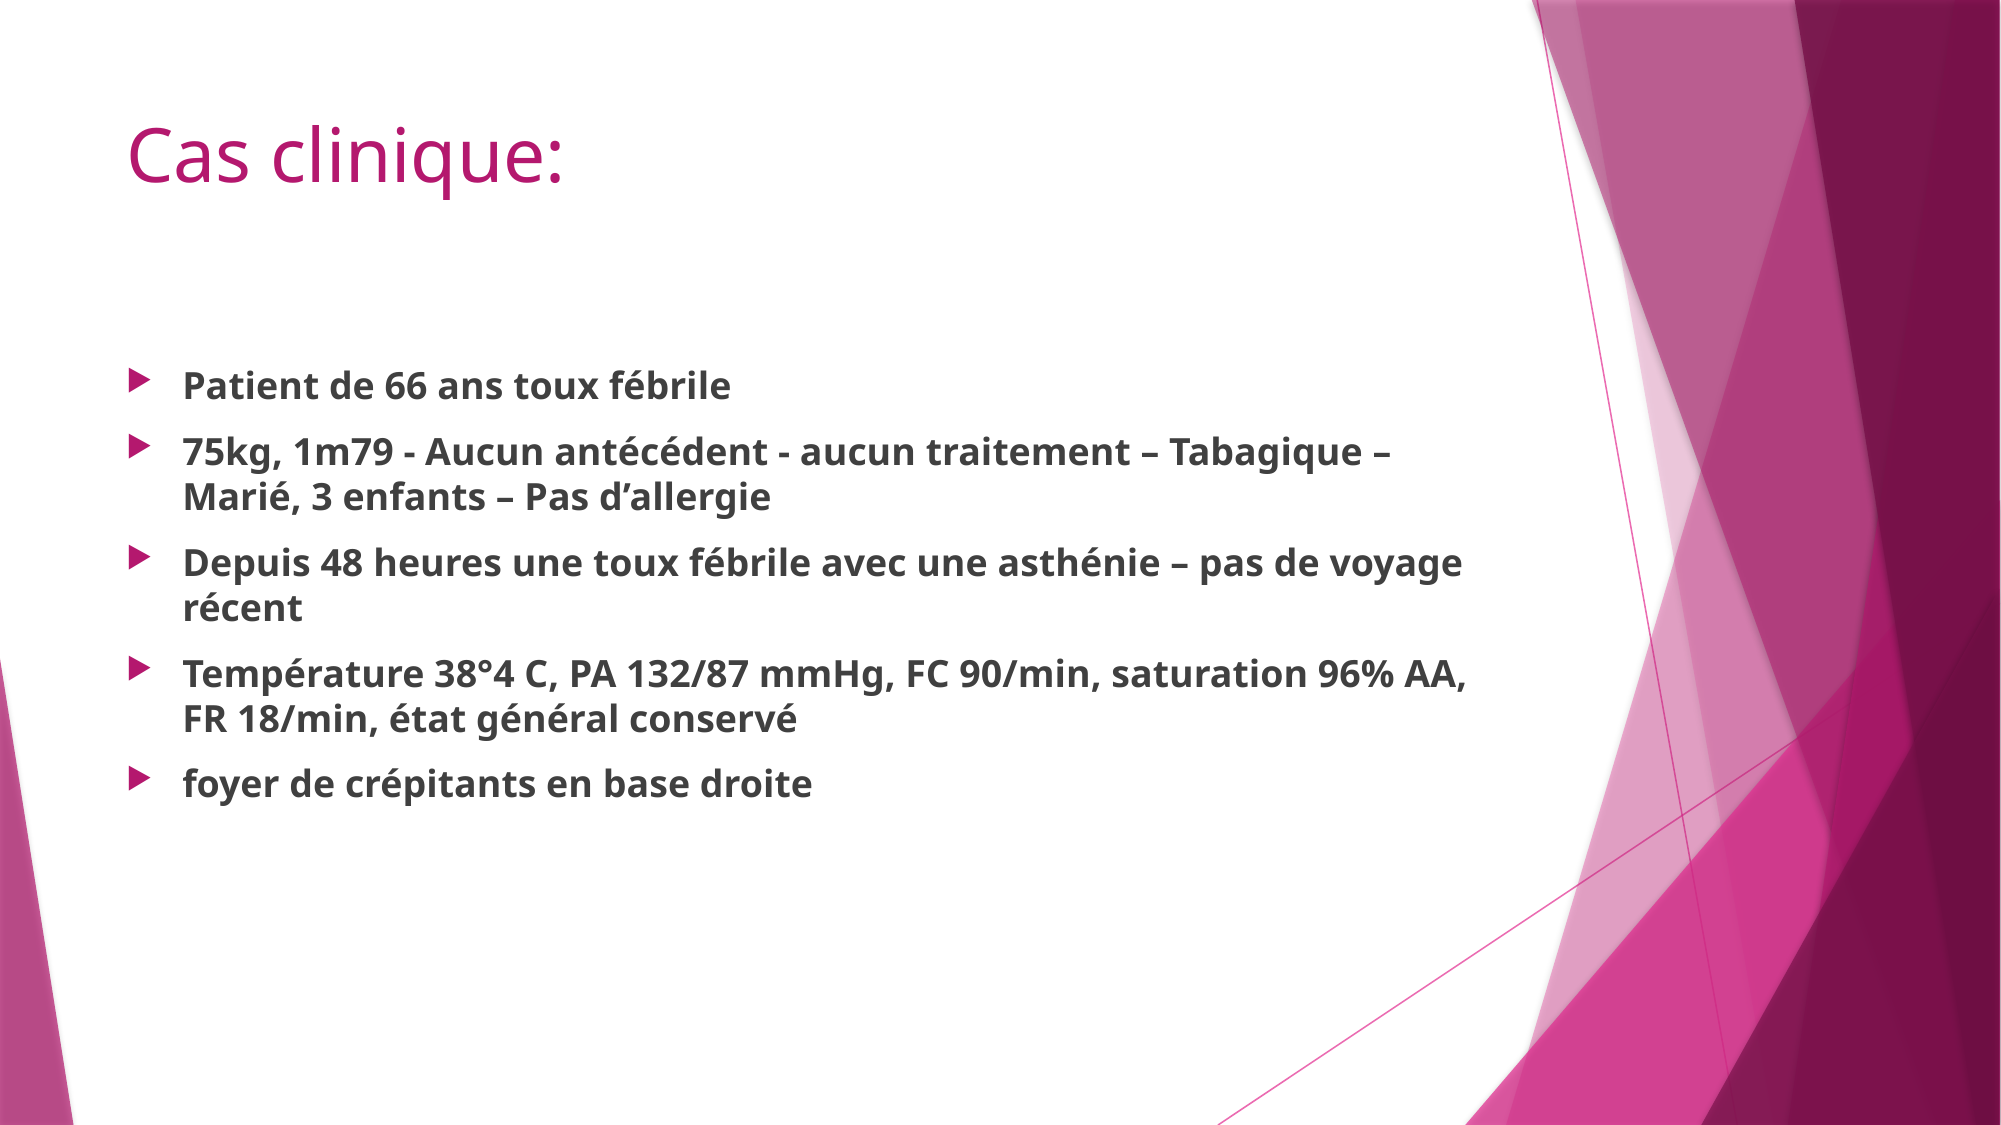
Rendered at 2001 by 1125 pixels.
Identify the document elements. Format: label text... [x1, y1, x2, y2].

title Cas clinique: [111, 99, 1522, 317]
list Patient de 66 ans toux fébrile 75kg, 1m79 - Aucun antécédent - aucun traitement – Tabagique – Marié, 3 enfants – Pas d’allergie Depuis 48 heures une toux fébrile avec une asthénie – pas de voyage récent Température 38°4 C, PA 132/87 mmHg, FC 90/min, saturation 96% AA, FR 18/min, état général conservé foyer de crépitants en base droite [111, 354, 1522, 992]
